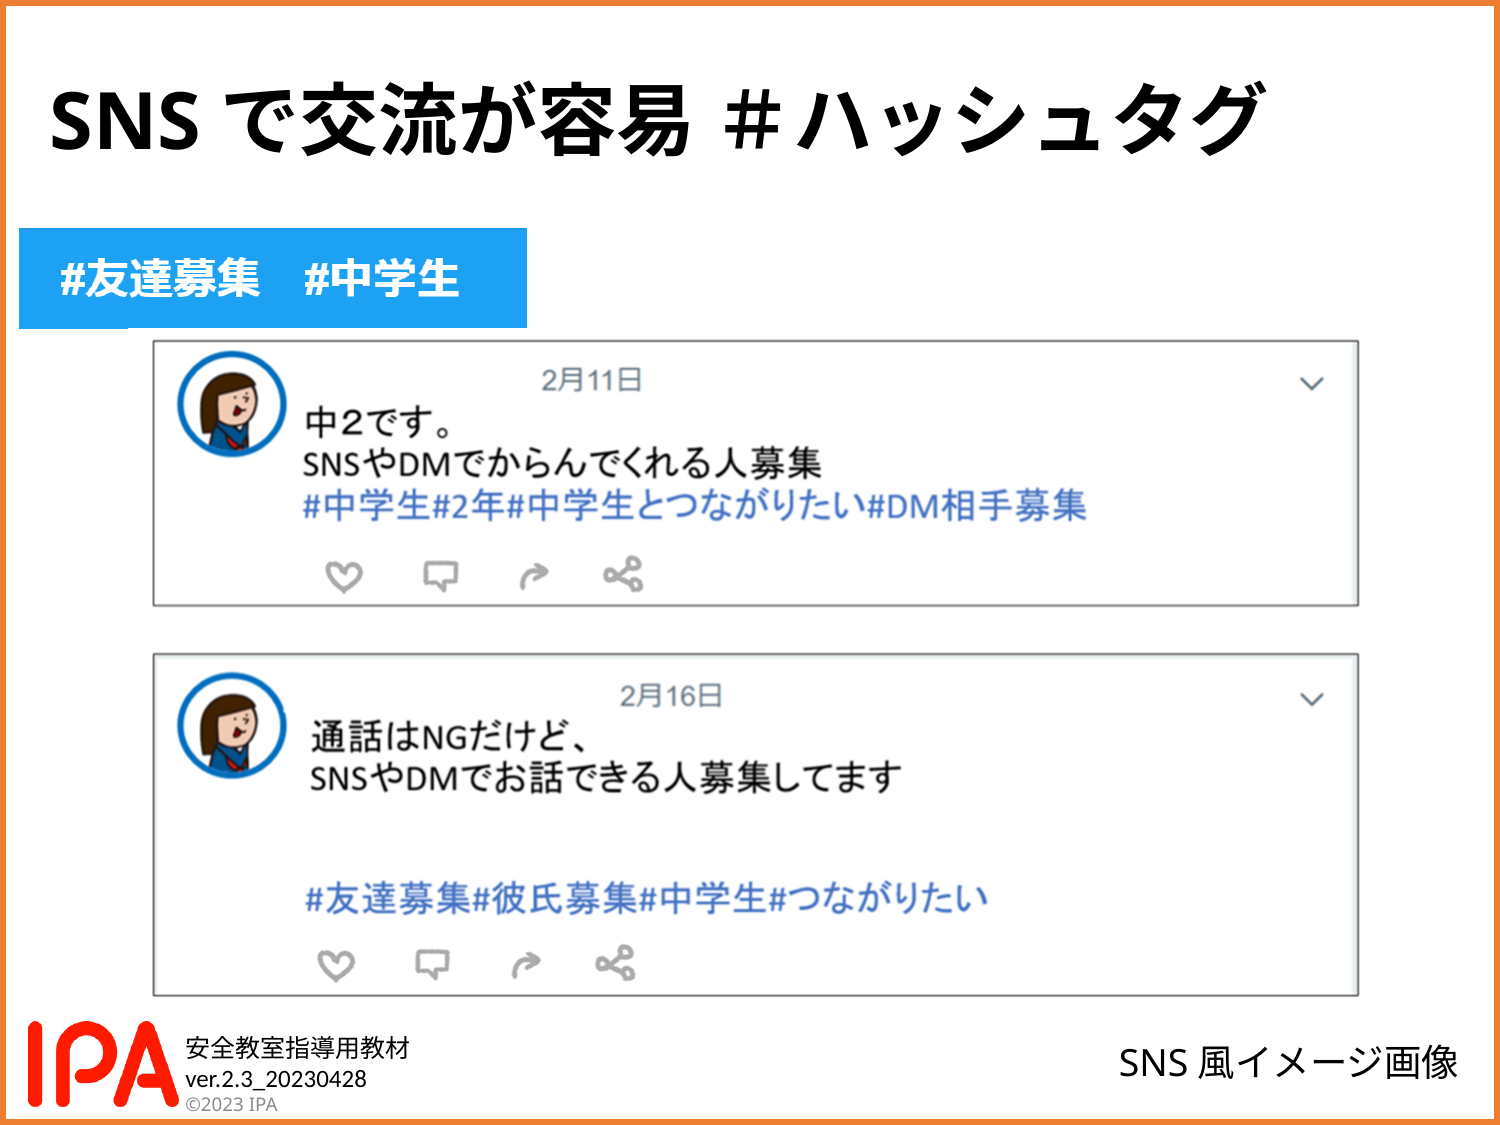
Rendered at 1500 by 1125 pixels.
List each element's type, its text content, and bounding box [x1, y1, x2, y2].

picture [28, 1021, 179, 1107]
text_box SNSで交流が容易 ＃ハッシュタグ [34, 63, 1499, 174]
picture [18, 228, 1365, 1002]
text_box SNS風イメージ画像 [1104, 1031, 1500, 1091]
